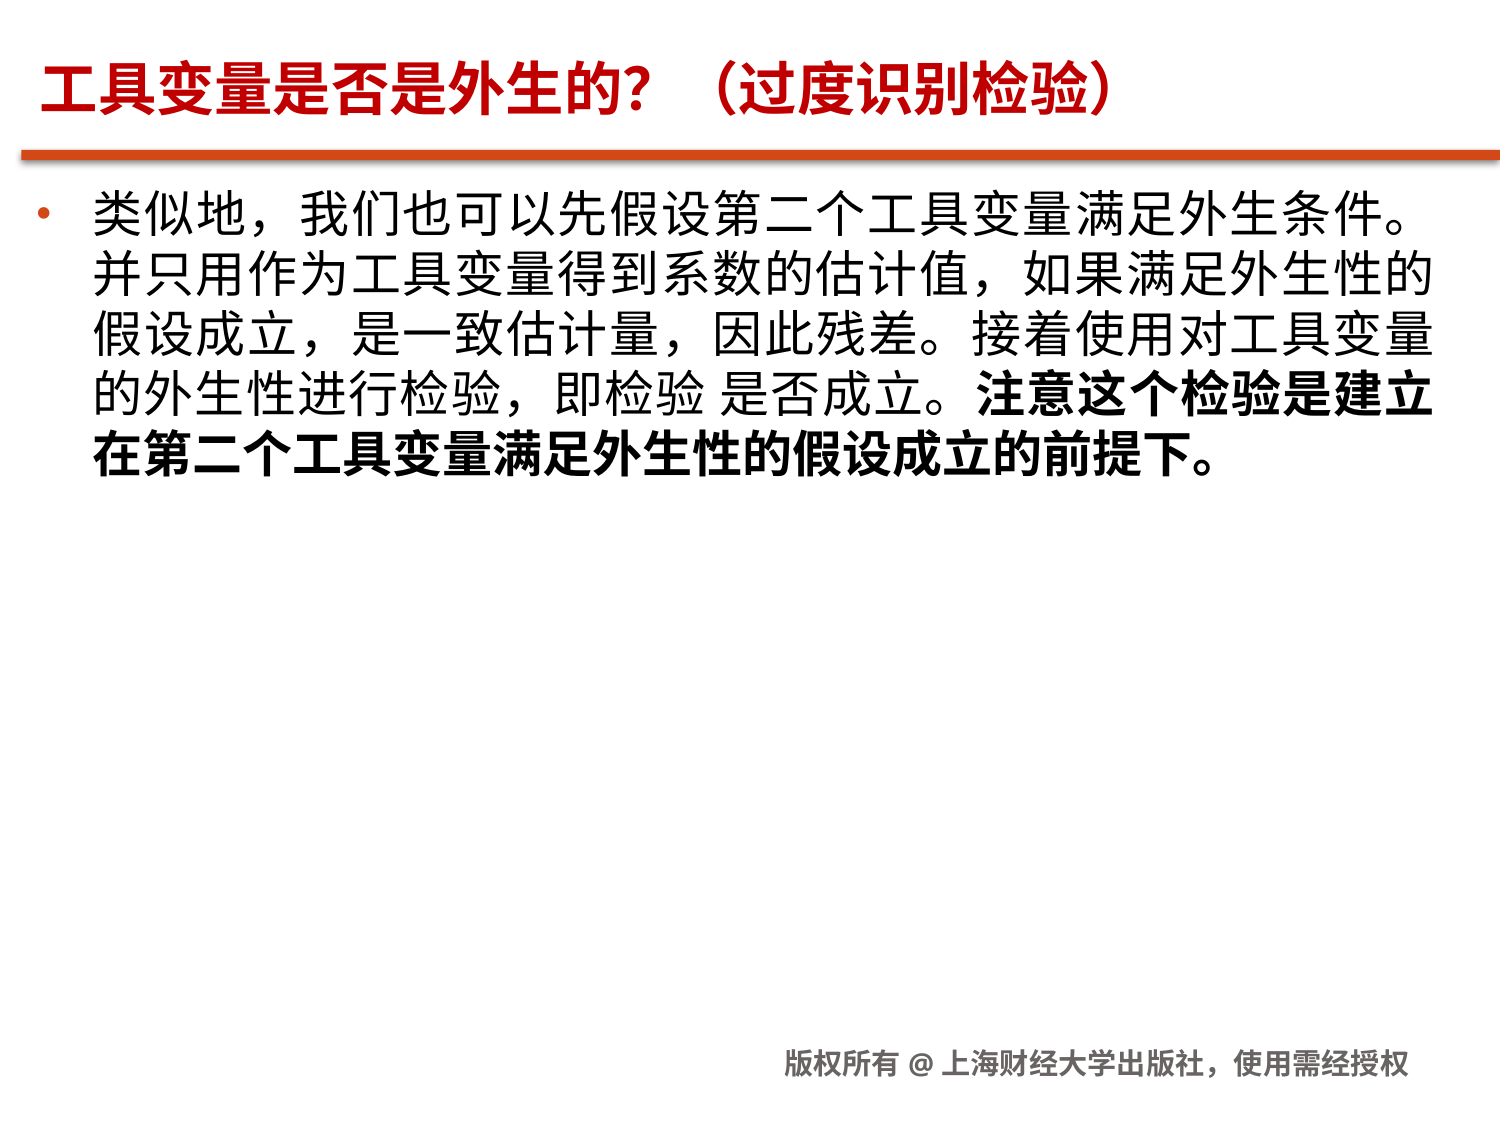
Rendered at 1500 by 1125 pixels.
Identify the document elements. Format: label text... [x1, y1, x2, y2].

footer 版权所有@上海财经大学出版社，使用需经授权 [690, 1025, 1500, 1100]
title 工具变量是否是外生的？（过度识别检验） [24, 50, 1450, 138]
